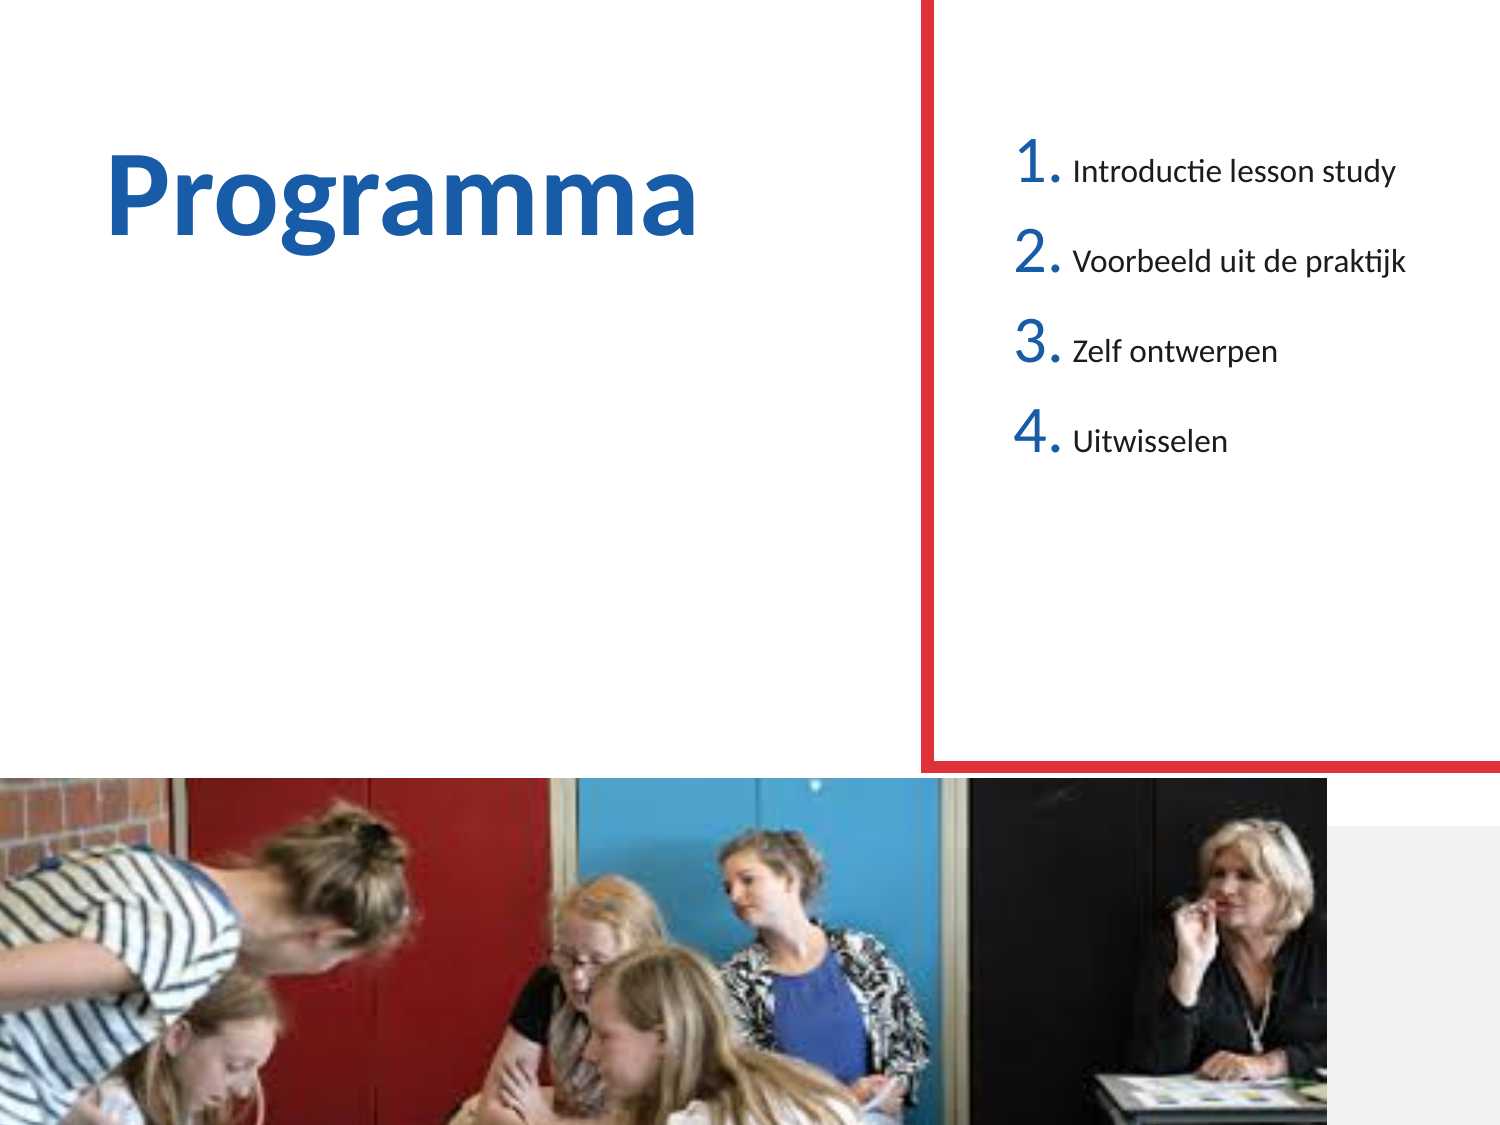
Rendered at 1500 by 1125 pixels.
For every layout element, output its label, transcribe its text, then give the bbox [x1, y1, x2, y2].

title Programma [105, 112, 806, 778]
picture [0, 778, 1500, 1125]
list Introductie lesson study Voorbeeld uit de praktijk Zelf ontwerpen Uitwisselen [1013, 148, 1466, 740]
